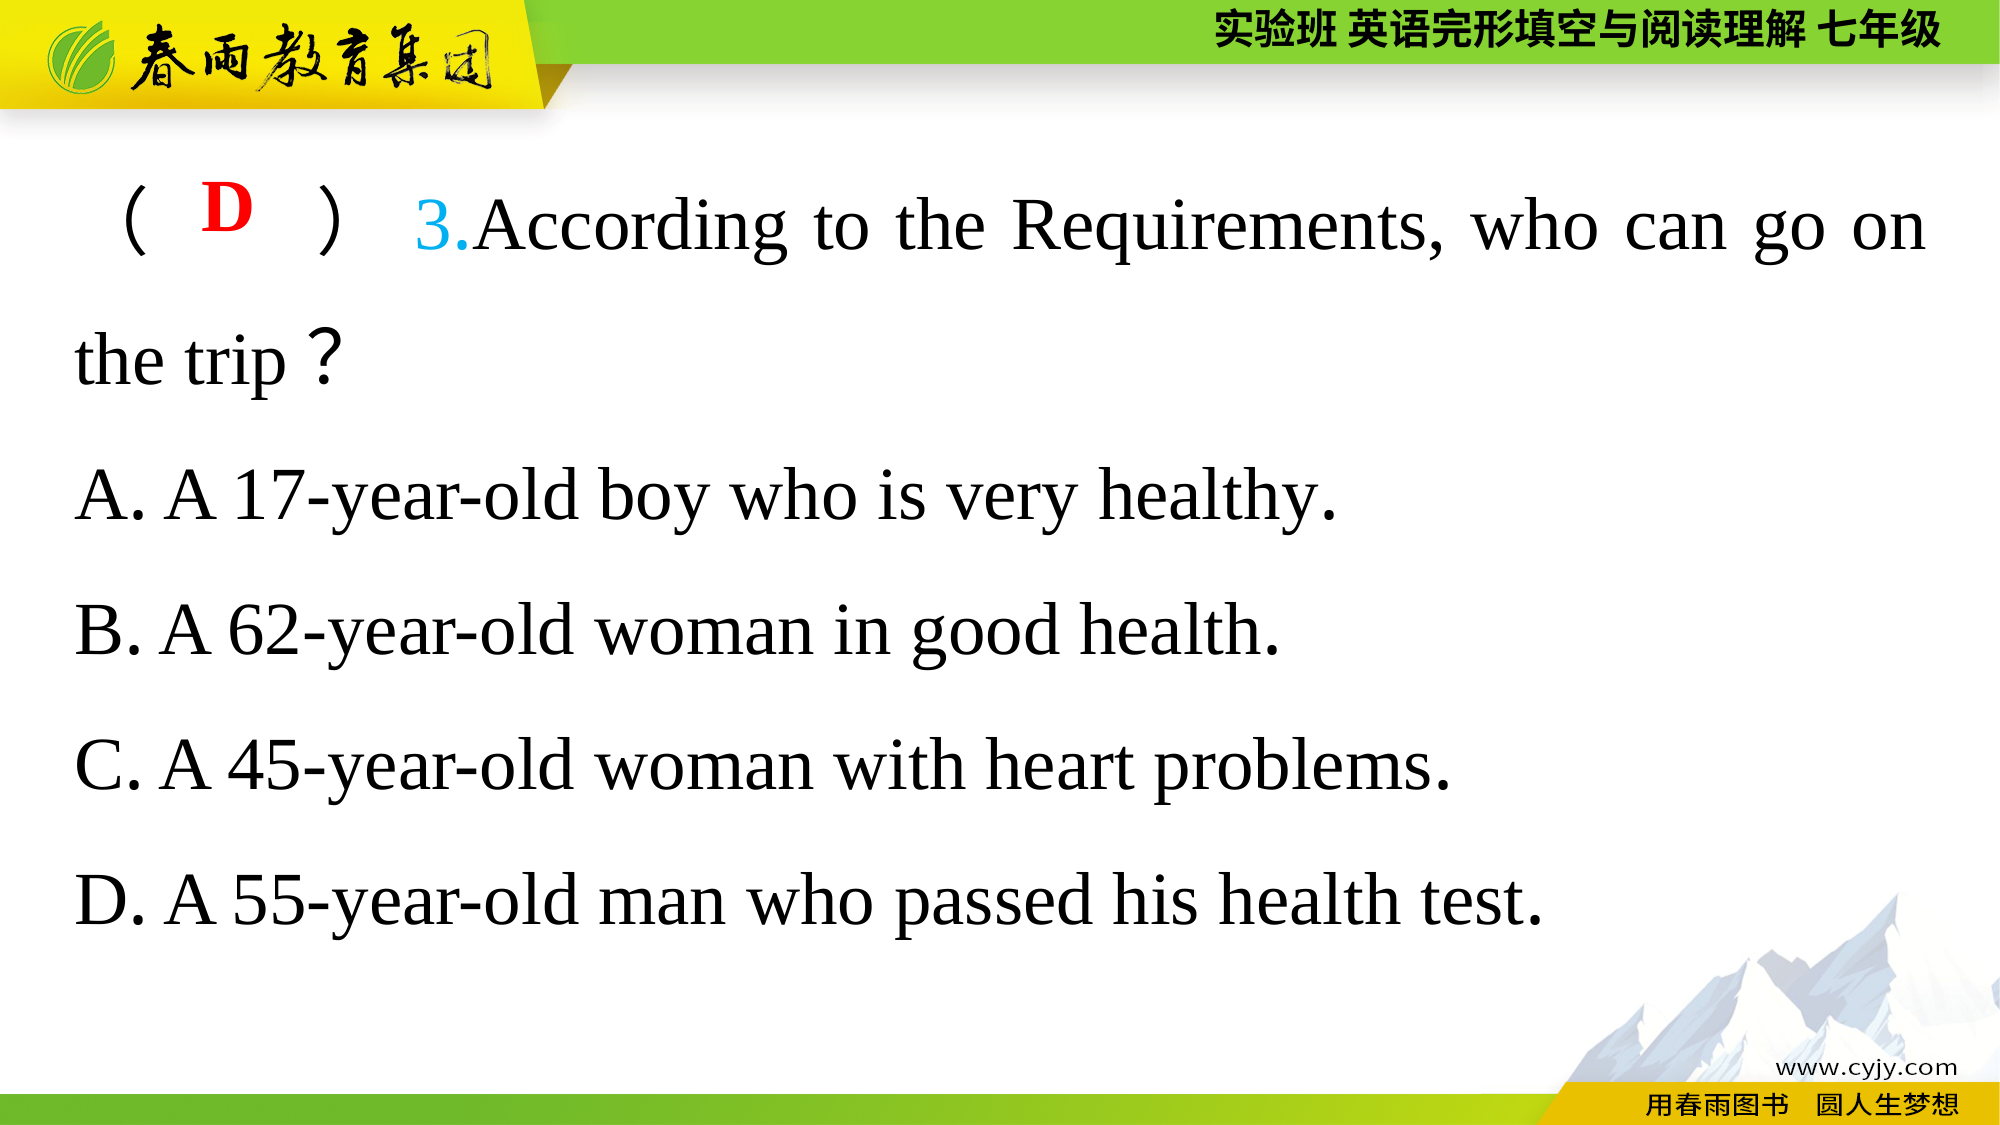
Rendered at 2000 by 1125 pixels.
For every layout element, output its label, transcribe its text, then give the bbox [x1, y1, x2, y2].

picture [0, 0, 2000, 1125]
list （ ）3.According to the Requirements, who can go on the trip？ A. A 17-year-old boy who is very healthy. B. A 62-year-old woman in good health. C. A 45-year-old woman with heart problems. D. A 55-year-old man who passed his health test. [59, 122, 1944, 956]
